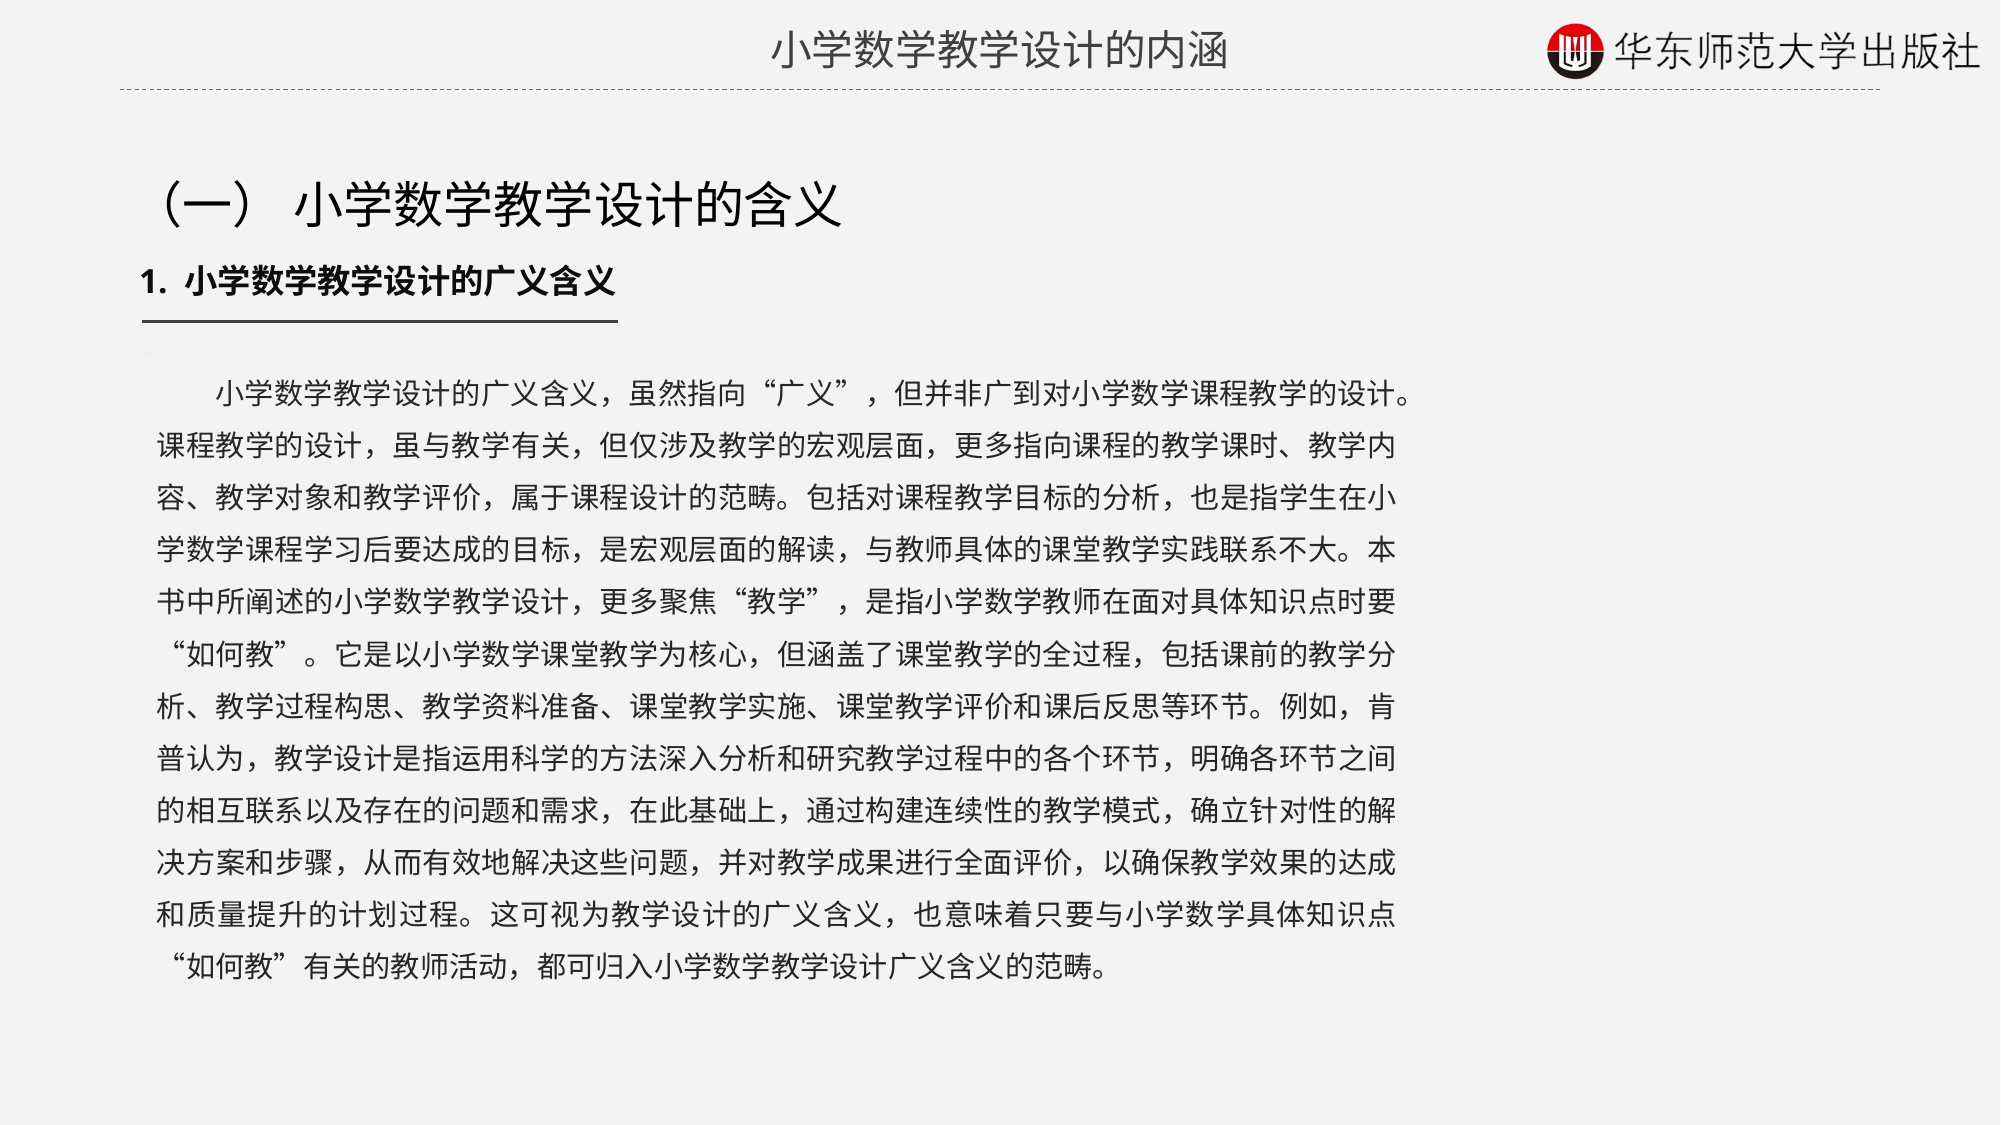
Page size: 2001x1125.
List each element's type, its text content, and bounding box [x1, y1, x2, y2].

text_box 小学数学教学设计的内涵 [680, 23, 1320, 74]
text_box （一） 小学数学教学设计的含义 [101, 166, 876, 242]
text_box 1. 小学数学教学设计的广义含义 [124, 253, 807, 308]
text_box 小学数学教学设计的广义含义，虽然指向“广义”，但并非广到对小学数学课程教学的设计。课程教学的设计，虽与教学有关，但仅涉及教学的宏观层面，更多指向课程的教学课时、教学内容、教学对象和教学评价，属于课程设计的范畴。包括对课程教学目标的分析，也是指学生在小学数学课程学习后要达成的目标，是宏观层面的解读，与教师具体的课堂教学实践联系不大。本书中所阐述的小学数学教学设计，更多聚焦“教学”，是指小学数学教师在面对具体知识点时要“如何教”。它是以小学数学课堂教学为核心，但涵盖了课堂教学的全过程，包括课前的教学分析、教学过程构思、教学资料准备、课堂教学实施、课堂教学评价和课后反思等环节。例如，肯普认为，教学设计是指运用科学的方法深入分析和研究教学过程中的各个环节，明确各环节之间的相互联系以及存在的问题和需求，在此基础上，通过构建连续性的教学模式，确立针对性的解决方案和步骤，从而有效地解决这些问题，并对教学成果进行全面评价，以确保教学效果的达成和质量提升的计划过程。这可视为教学设计的广义含义，也意味着只要与小学数学具体知识点“如何教”有关的教师活动，都可归入小学数学教学设计广义含义的范畴。 [142, 350, 1412, 991]
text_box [1536, 13, 1989, 83]
